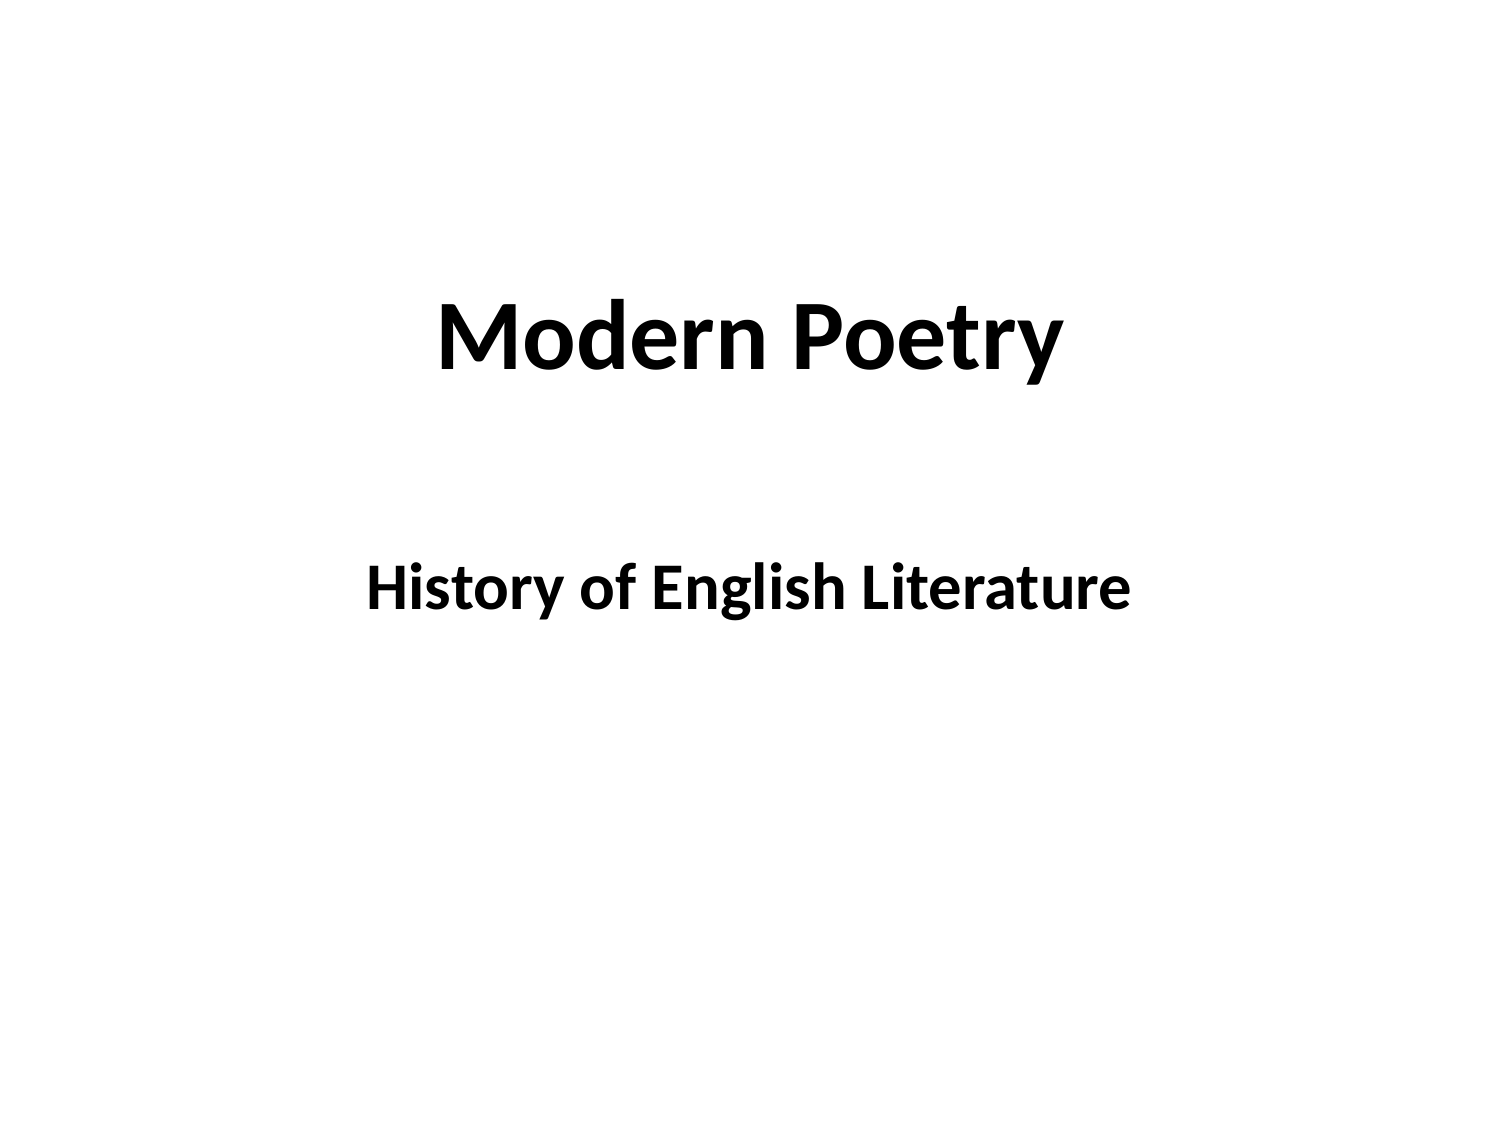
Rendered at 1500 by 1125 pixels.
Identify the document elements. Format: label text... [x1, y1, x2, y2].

list Modern Poetry History of English Literature [75, 262, 1425, 1005]
